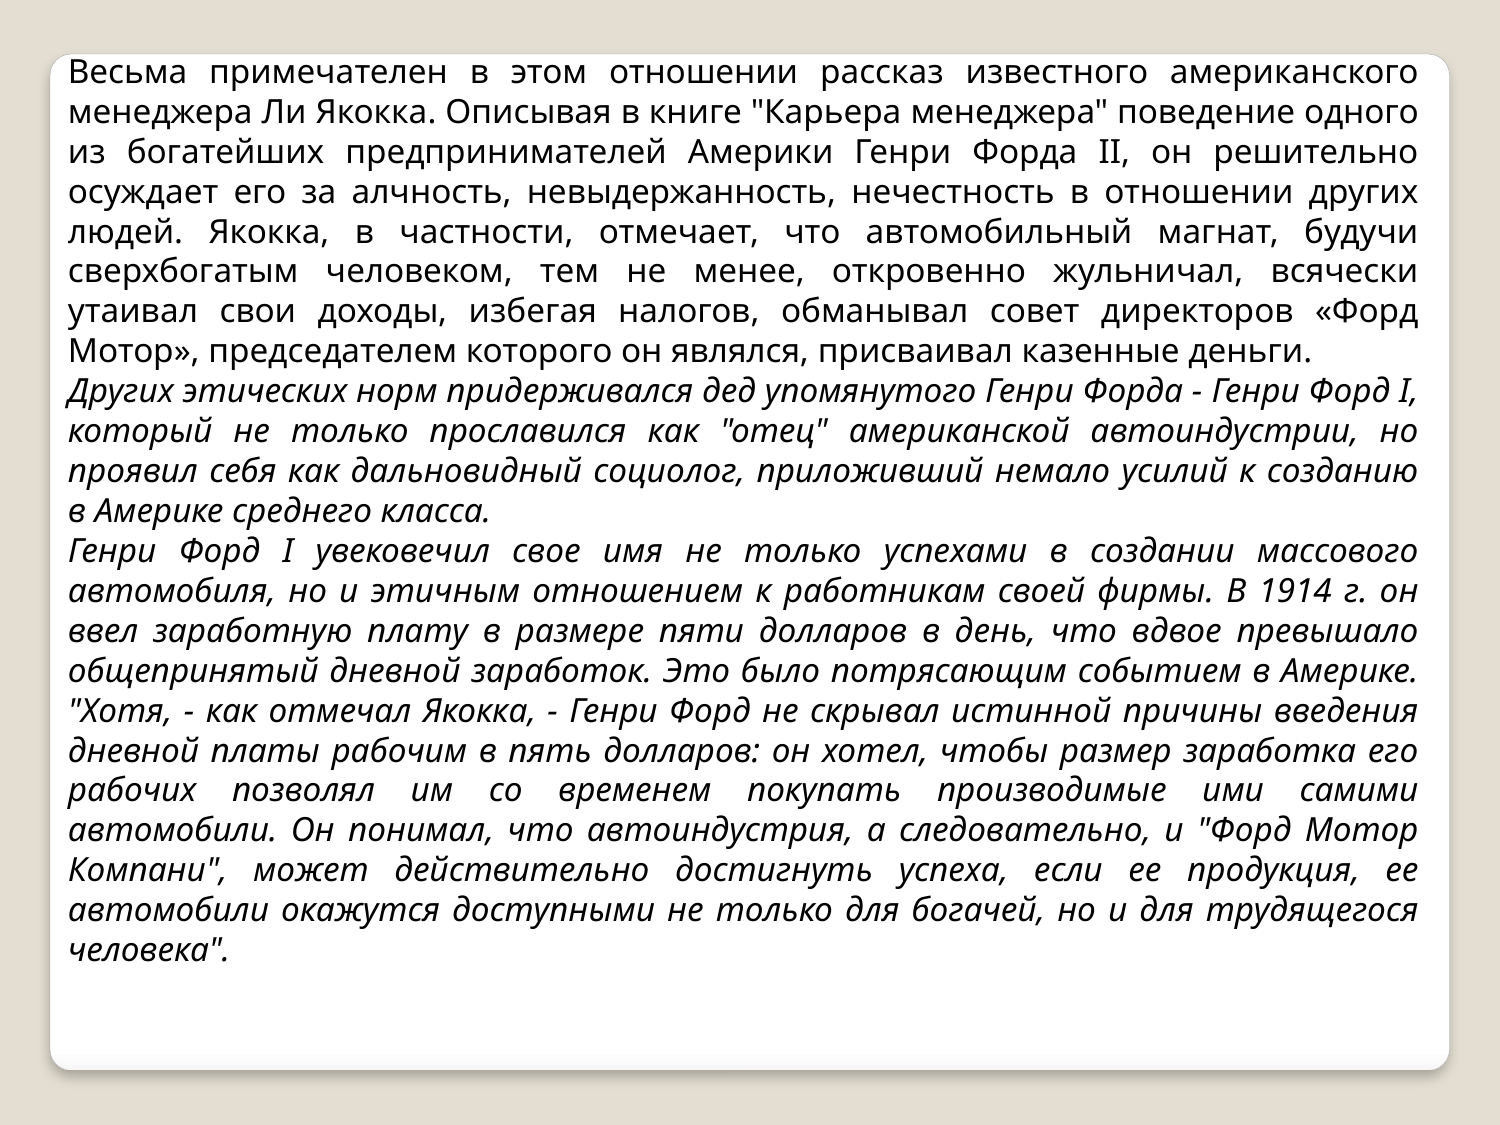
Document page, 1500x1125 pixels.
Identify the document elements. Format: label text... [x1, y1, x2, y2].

text_box Весьма примечателен в этом отношении рассказ известного американского менеджера Ли Якокка. Описывая в книге "Карьера менеджера" поведение одного из богатейших предпринимателей Америки Генри Форда II, он решительно осуждает его за алчность, невыдержанность, нечестность в отношении других людей. Якокка, в частности, отмечает, что автомобильный магнат, будучи сверхбогатым человеком, тем не менее, откровенно жульничал, всячески утаивал свои доходы, избегая налогов, обманывал совет директоров «Форд Мотор», председателем которого он являлся, присваивал казенные деньги. Других этических норм придерживался дед упомянутого Генри Форда - Генри Форд I, который не только прославился как "отец" американской автоиндустрии, но проявил себя как дальновидный социолог, приложивший немало усилий к созданию в Америке среднего класса. Генри Форд I увековечил свое имя не только успехами в создании массового автомобиля, но и этичным отношением к работникам своей фирмы. В 1914 г. он ввел заработную плату в размере пяти долларов в день, что вдвое превышало общепринятый дневной заработок. Это было потрясающим событием в Америке. "Хотя, - как отмечал Якокка, - Генри Форд не скрывал истинной причины введения дневной платы рабочим в пять долларов: он хотел, чтобы размер заработка его рабочих позволял им со временем покупать производимые ими самими автомобили. Он понимал, что автоиндустрия, а следовательно, и "Форд Мотор Компани", может действительно достигнуть успеха, если ее продукция, ее автомобили окажутся доступными не только для богачей, но и для трудящегося человека". [53, 42, 1436, 1016]
